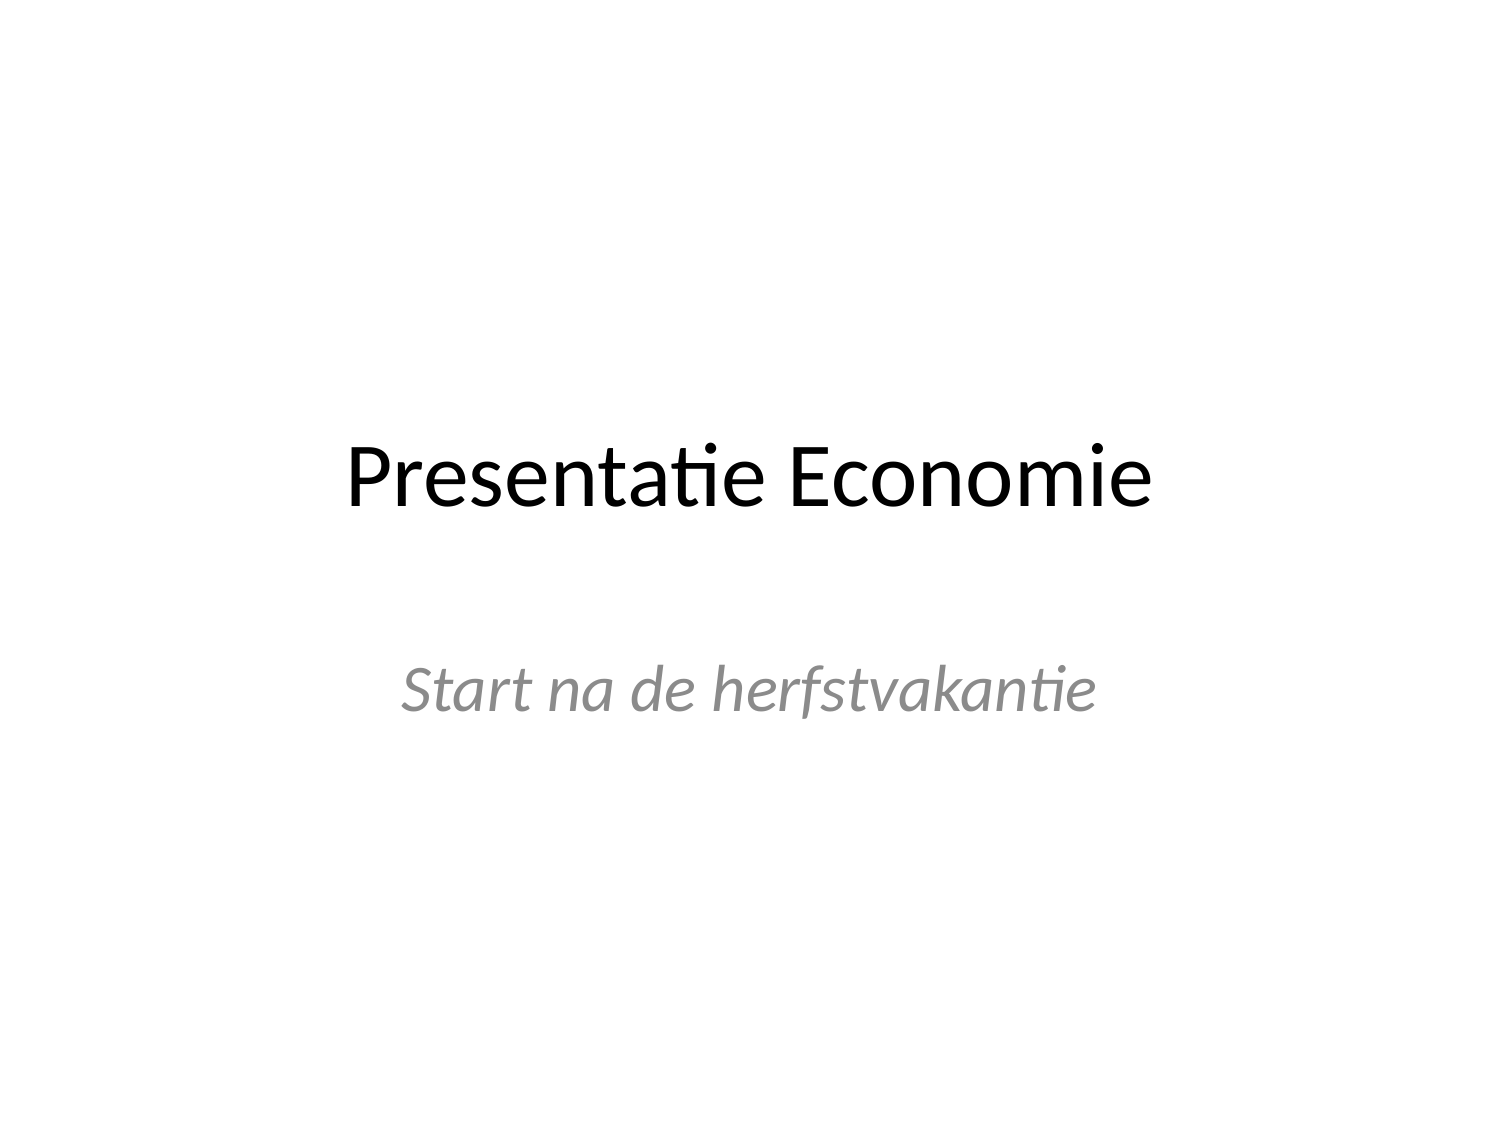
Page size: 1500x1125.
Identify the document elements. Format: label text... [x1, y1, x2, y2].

subtitle Start na de herfstvakantie [225, 637, 1275, 925]
title Presentatie Economie [112, 349, 1388, 591]
